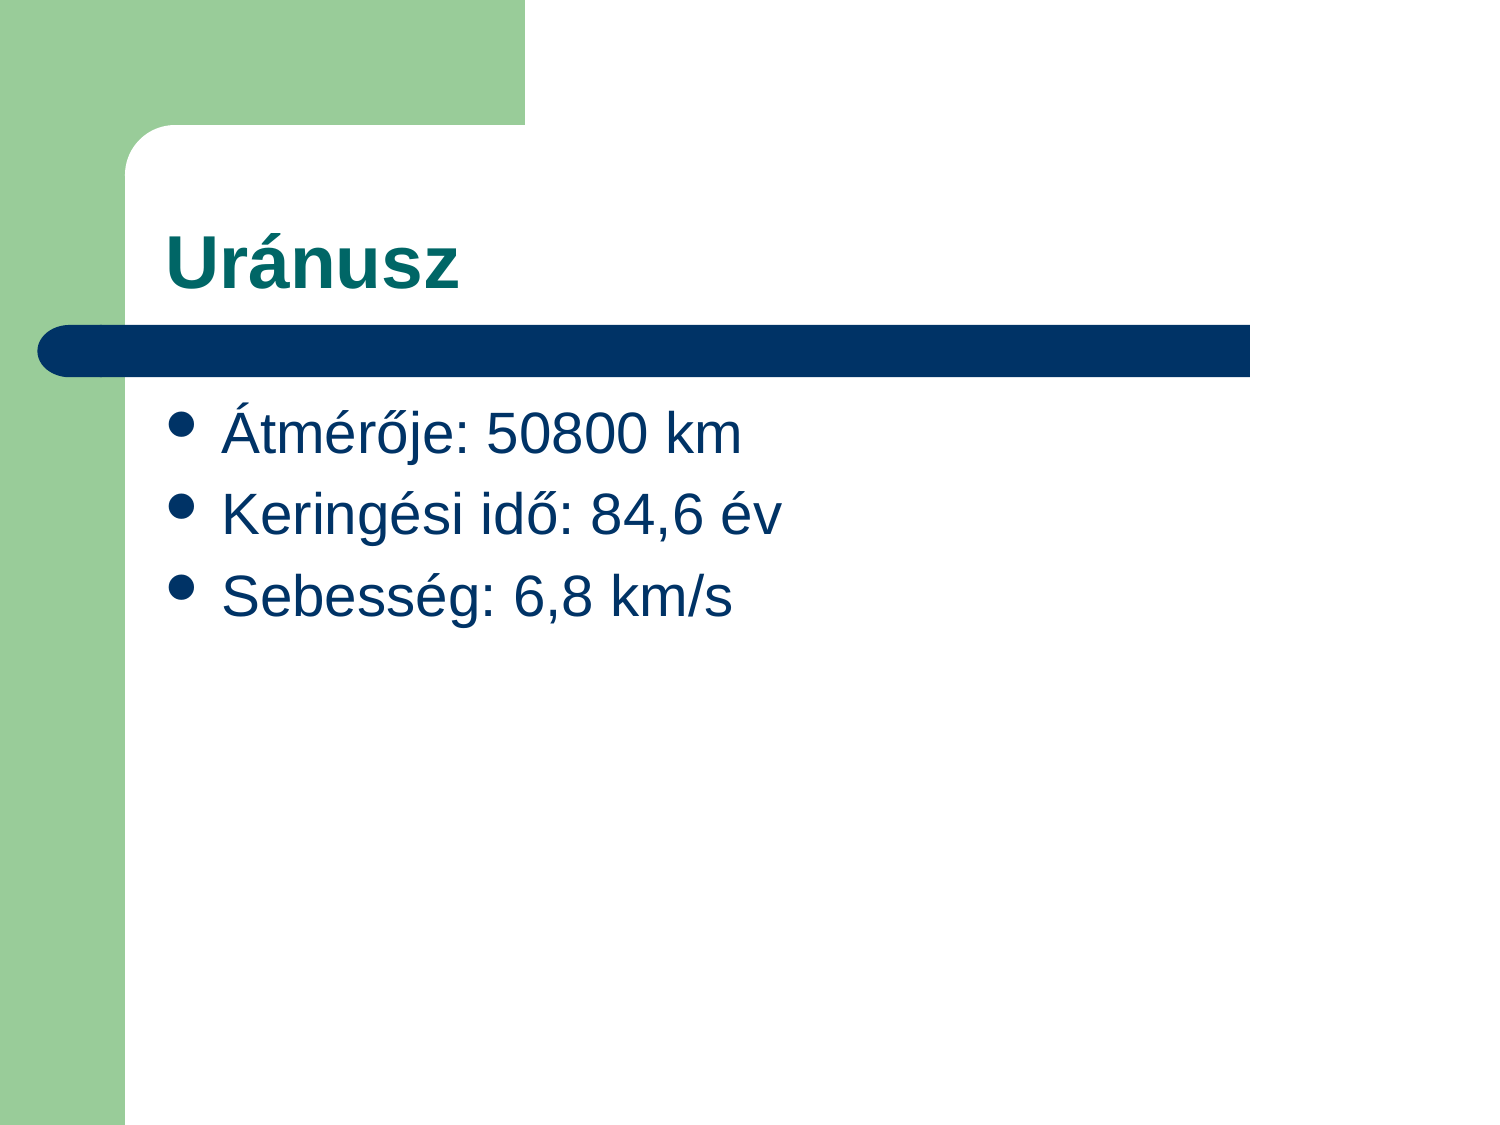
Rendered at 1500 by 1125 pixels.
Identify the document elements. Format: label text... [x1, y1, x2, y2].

list Átmérője: 50800 km Keringési idő: 84,6 év Sebesség: 6,8 km/s [149, 387, 1463, 1001]
title Uránusz [149, 124, 1463, 313]
